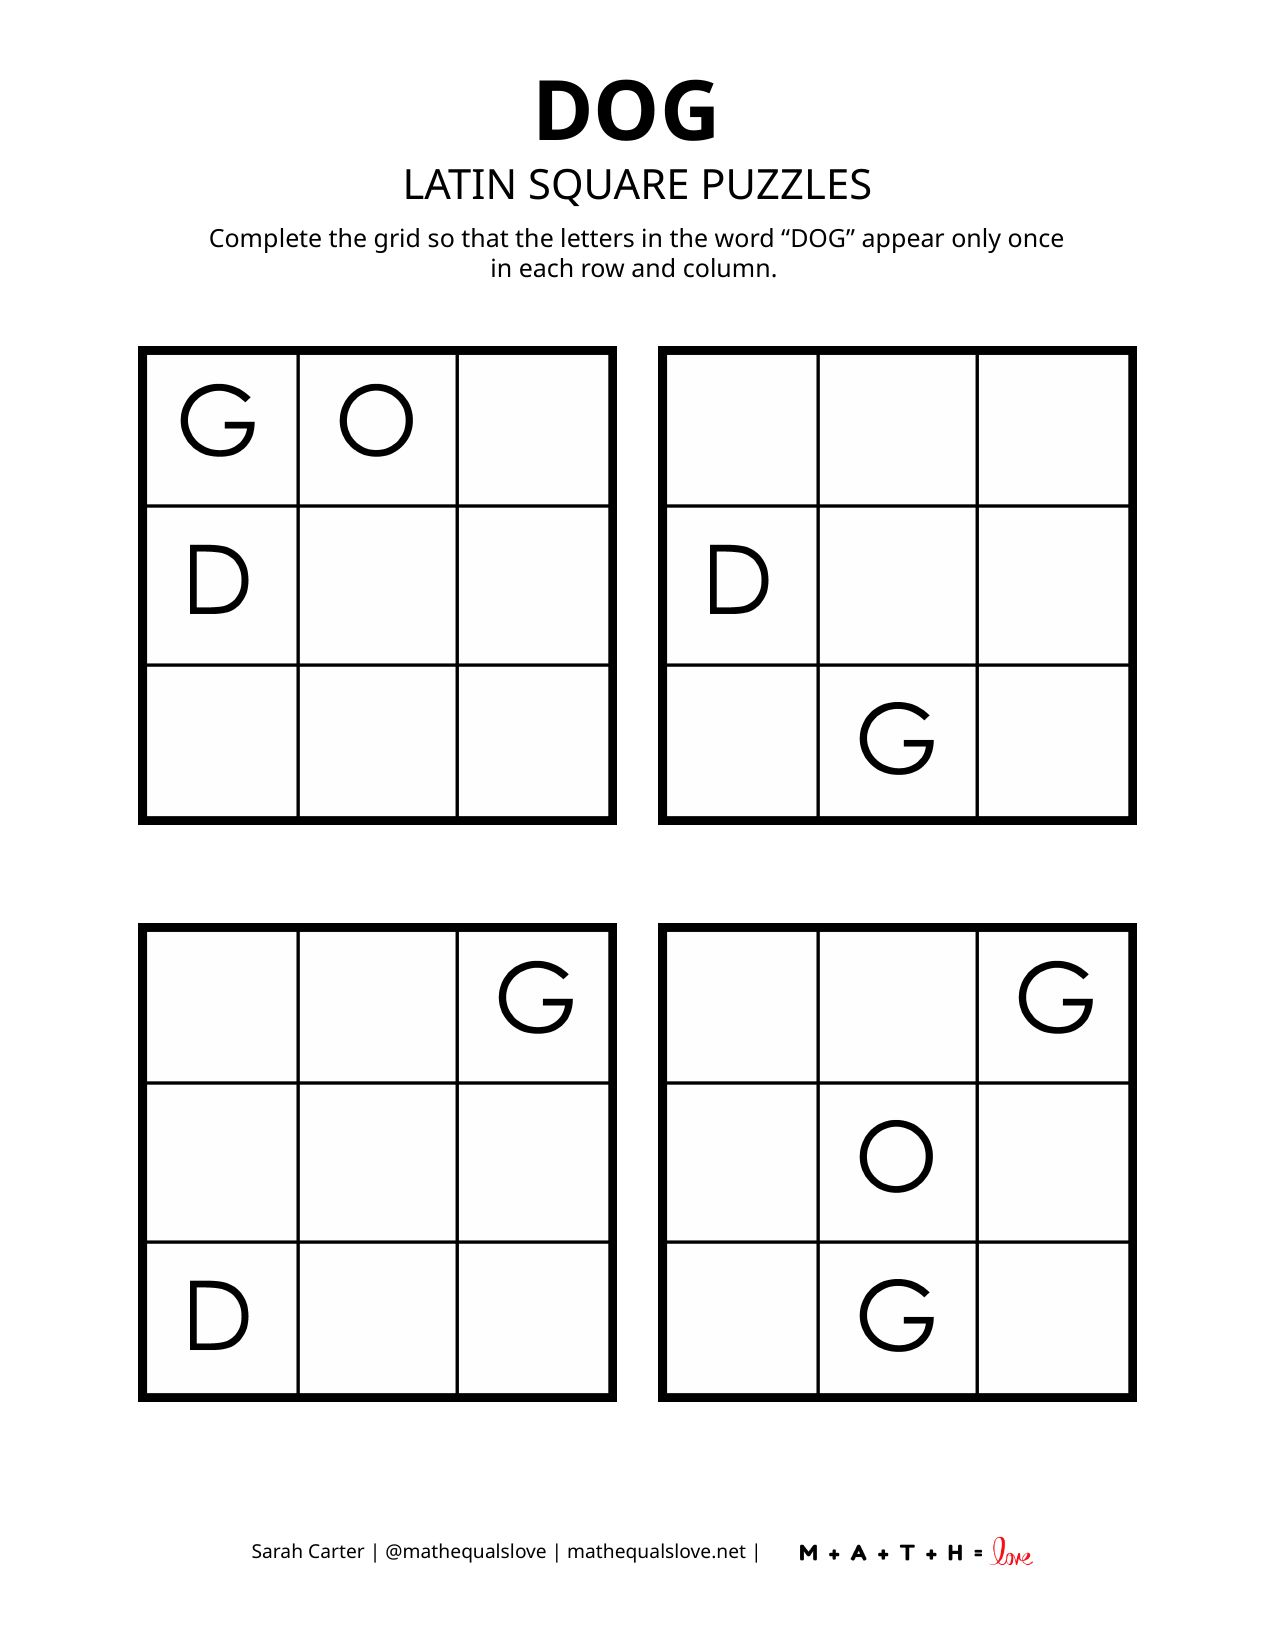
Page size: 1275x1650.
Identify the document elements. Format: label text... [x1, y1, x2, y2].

picture [790, 1534, 1039, 1569]
text_box Complete the grid so that the letters in the word “DOG” appear only once in each row and column. [0, 214, 1275, 290]
text_box DOG LATIN SQUARE PUZZLES [77, 50, 1198, 214]
text_box Sarah Carter | @mathequalslove | mathequalslove.net | [236, 1532, 1071, 1570]
picture [137, 346, 617, 826]
picture [658, 346, 1138, 826]
picture [658, 923, 1138, 1403]
picture [137, 923, 617, 1403]
